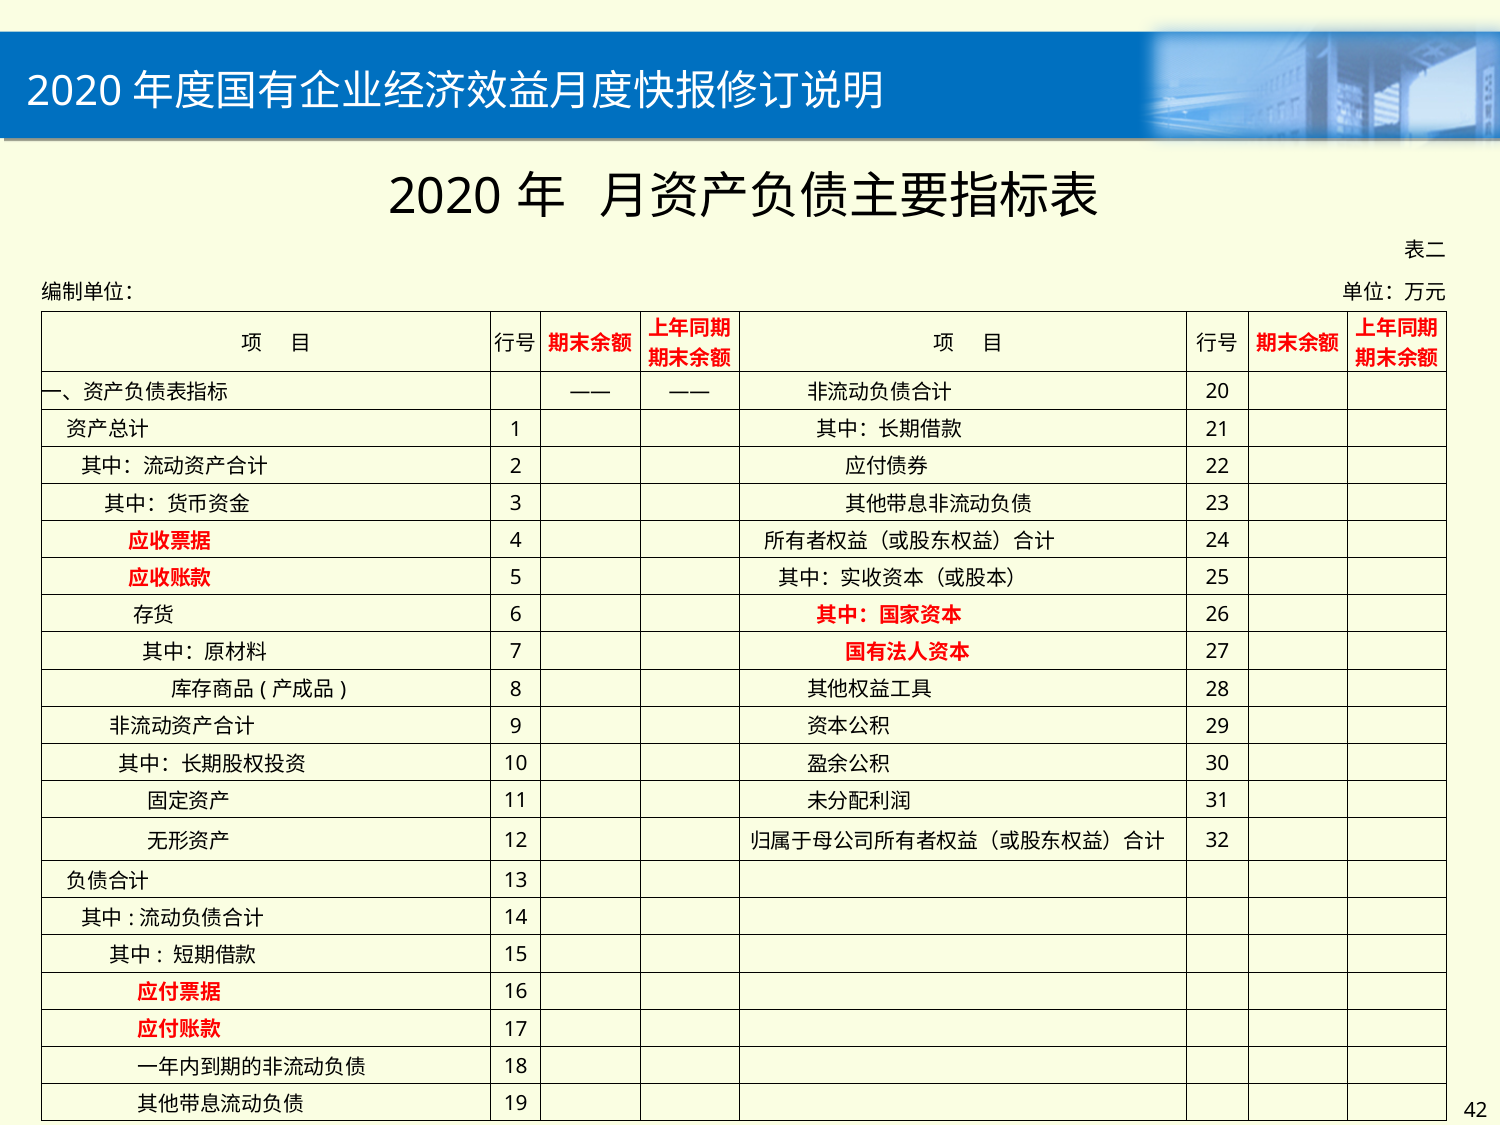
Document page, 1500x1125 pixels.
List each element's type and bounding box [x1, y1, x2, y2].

table_cell [541, 670, 640, 706]
table_cell [42, 744, 490, 780]
table_cell [1249, 1047, 1347, 1083]
table_cell [641, 898, 739, 934]
table_cell [1249, 818, 1347, 860]
table_cell [740, 484, 1186, 520]
table_cell [541, 558, 640, 594]
table_cell [491, 898, 540, 934]
table_cell [42, 935, 490, 972]
table_cell [42, 670, 490, 706]
table_cell [1187, 1084, 1248, 1120]
table_cell [491, 861, 540, 897]
table_cell [1348, 521, 1446, 557]
table_cell [740, 781, 1186, 817]
table_cell [541, 818, 640, 860]
table_cell [42, 861, 490, 897]
table_cell [1187, 670, 1248, 706]
table_cell [42, 410, 490, 446]
table_cell [740, 632, 1186, 669]
table_cell [1187, 861, 1248, 897]
table_cell [1187, 818, 1248, 860]
table_cell [42, 595, 490, 631]
table_cell [740, 935, 1186, 972]
table_cell [641, 670, 739, 706]
table_cell [1187, 312, 1248, 371]
table_cell [641, 484, 739, 520]
table_cell [541, 484, 640, 520]
table_cell [641, 818, 739, 860]
table_cell [641, 312, 739, 371]
table_cell [1249, 632, 1347, 669]
table_cell [42, 1047, 490, 1083]
table_cell [491, 744, 540, 780]
table_cell [1249, 973, 1347, 1009]
table_cell [42, 1084, 490, 1120]
table_cell [541, 1084, 640, 1120]
table_cell [491, 1047, 540, 1083]
table_cell [1249, 558, 1347, 594]
table_cell [541, 744, 640, 780]
table_cell [1187, 484, 1248, 520]
table_cell [641, 781, 739, 817]
table_cell [1187, 744, 1248, 780]
table_cell [641, 861, 739, 897]
table_cell [1348, 410, 1446, 446]
table_cell [1187, 558, 1248, 594]
table_cell [1348, 898, 1446, 934]
table_cell [1348, 312, 1446, 371]
table_cell [541, 372, 640, 409]
table_cell [541, 935, 640, 972]
table_cell [641, 935, 739, 972]
table_cell [641, 744, 739, 780]
table_cell [740, 372, 1186, 409]
table_cell [1187, 935, 1248, 972]
table_cell [1249, 312, 1347, 371]
table_cell [1348, 372, 1446, 409]
table_cell [1249, 670, 1347, 706]
table_cell [1348, 973, 1446, 1009]
table_cell [541, 861, 640, 897]
table_cell [491, 935, 540, 972]
table_cell [541, 1010, 640, 1046]
table_cell [740, 707, 1186, 743]
table_cell [1187, 1010, 1248, 1046]
table_cell [1348, 1084, 1446, 1120]
table_cell [1249, 707, 1347, 743]
table_cell [541, 898, 640, 934]
table_cell [491, 670, 540, 706]
table_cell [491, 632, 540, 669]
table_cell [1249, 595, 1347, 631]
table_cell [740, 1010, 1186, 1046]
table_cell [541, 595, 640, 631]
table_cell [1187, 372, 1248, 409]
table_header [41, 155, 1447, 228]
table_cell [1249, 1084, 1347, 1120]
table_cell [740, 558, 1186, 594]
table_cell [641, 372, 739, 409]
table_cell [1249, 521, 1347, 557]
table_cell [541, 312, 640, 371]
table_cell [740, 898, 1186, 934]
table_cell [491, 973, 540, 1009]
table_cell [1249, 447, 1347, 483]
table_cell [740, 744, 1186, 780]
table_cell [42, 781, 490, 817]
table_cell [740, 1084, 1186, 1120]
table_cell [740, 973, 1186, 1009]
table_cell [1348, 558, 1446, 594]
table_cell [42, 632, 490, 669]
table_cell [740, 818, 1186, 860]
table_cell [1348, 935, 1446, 972]
table_cell [1249, 781, 1347, 817]
table_cell [740, 1047, 1186, 1083]
table_cell [641, 632, 739, 669]
table_cell [1187, 632, 1248, 669]
table_cell [641, 521, 739, 557]
table_cell [641, 1010, 739, 1046]
table_cell [491, 707, 540, 743]
table_cell [1249, 410, 1347, 446]
table_cell [1187, 410, 1248, 446]
table_cell [1187, 521, 1248, 557]
table_cell [42, 558, 490, 594]
table_cell [1187, 898, 1248, 934]
table_cell [740, 861, 1186, 897]
table_cell [491, 410, 540, 446]
table_cell [491, 372, 540, 409]
table_cell [1187, 595, 1248, 631]
table_cell [1348, 818, 1446, 860]
table_cell [1348, 595, 1446, 631]
table_cell [641, 973, 739, 1009]
table_cell [1187, 707, 1248, 743]
table_cell [641, 1047, 739, 1083]
table_cell [541, 781, 640, 817]
table_cell [740, 521, 1186, 557]
table_cell [1348, 781, 1446, 817]
table_cell [1249, 861, 1347, 897]
table_cell [1187, 781, 1248, 817]
table_cell [42, 818, 490, 860]
table_cell [42, 312, 490, 371]
table_cell [1249, 935, 1347, 972]
table_cell [1348, 1047, 1446, 1083]
table_cell [41, 228, 1447, 311]
table_cell [541, 973, 640, 1009]
table_cell [42, 1010, 490, 1046]
table_cell [740, 447, 1186, 483]
table_cell [1249, 372, 1347, 409]
picture [1136, 14, 1500, 153]
table_cell [1348, 484, 1446, 520]
table_cell [541, 707, 640, 743]
table_cell [740, 410, 1186, 446]
table_cell [1249, 744, 1347, 780]
table_cell [641, 558, 739, 594]
table_cell [541, 632, 640, 669]
table_cell [1348, 744, 1446, 780]
table_cell [491, 312, 540, 371]
table_cell [641, 595, 739, 631]
table_cell [740, 670, 1186, 706]
table_cell [1249, 484, 1347, 520]
table_cell [42, 521, 490, 557]
table_cell [491, 818, 540, 860]
table_cell [42, 707, 490, 743]
text_box [1412, 1089, 1500, 1125]
table_cell [491, 781, 540, 817]
table_cell [740, 312, 1186, 371]
table_cell [42, 447, 490, 483]
table_cell [42, 973, 490, 1009]
table_cell [641, 707, 739, 743]
table_cell [541, 447, 640, 483]
table_cell [42, 898, 490, 934]
table_cell [1187, 973, 1248, 1009]
table_cell [541, 521, 640, 557]
table_cell [1187, 1047, 1248, 1083]
table_cell [1187, 447, 1248, 483]
table_cell [491, 447, 540, 483]
table_cell [491, 484, 540, 520]
table_cell [641, 410, 739, 446]
table_cell [491, 1010, 540, 1046]
table_cell [641, 1084, 739, 1120]
table_cell [541, 1047, 640, 1083]
table_cell [1348, 1010, 1446, 1046]
table_cell [641, 447, 739, 483]
table_cell [42, 484, 490, 520]
table_cell [1348, 632, 1446, 669]
table_cell [1348, 707, 1446, 743]
title [11, 46, 1136, 118]
table_cell [740, 595, 1186, 631]
table_cell [1249, 1010, 1347, 1046]
table_cell [1348, 447, 1446, 483]
table_cell [491, 558, 540, 594]
table_cell [1348, 861, 1446, 897]
table_cell [541, 410, 640, 446]
table_cell [491, 1084, 540, 1120]
table_cell [1348, 670, 1446, 706]
table_cell [1249, 898, 1347, 934]
table_cell [42, 372, 490, 409]
table_cell [491, 595, 540, 631]
table_cell [491, 521, 540, 557]
